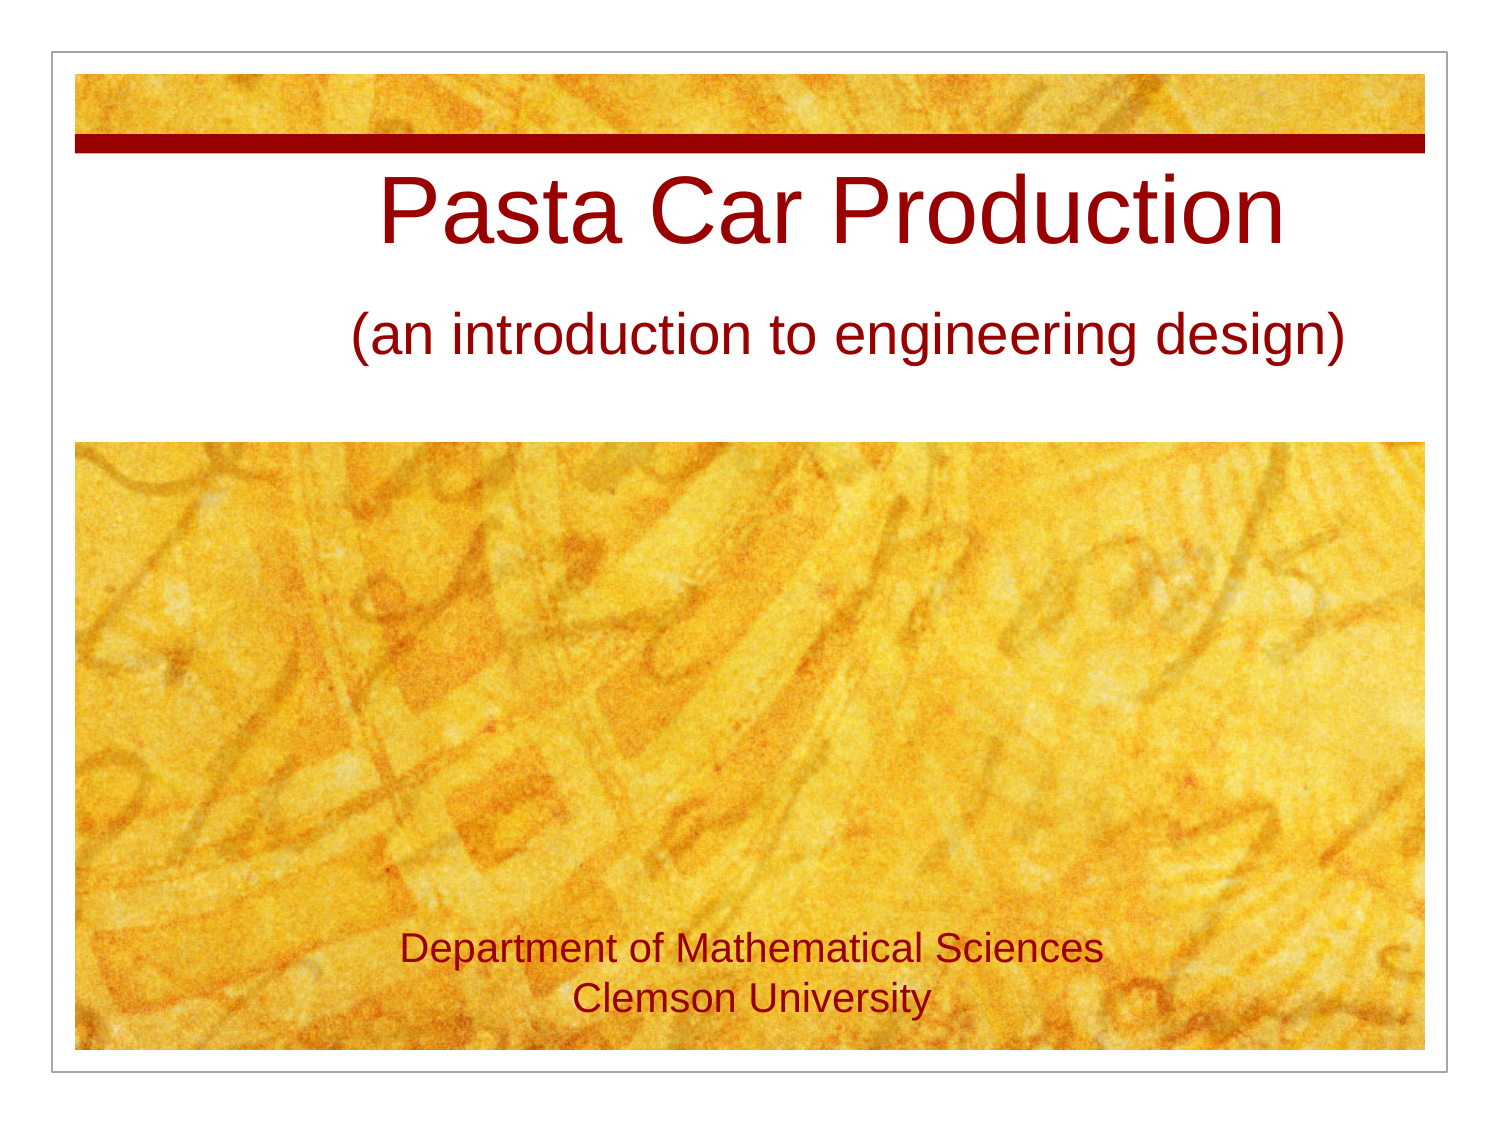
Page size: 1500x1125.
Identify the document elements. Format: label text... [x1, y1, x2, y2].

picture [75, 442, 1425, 1050]
picture [75, 74, 1425, 134]
title Pasta Car Production (an introduction to engineering design) [81, 170, 1452, 471]
subtitle Department of Mathematical Sciences Clemson University [112, 913, 1392, 1039]
